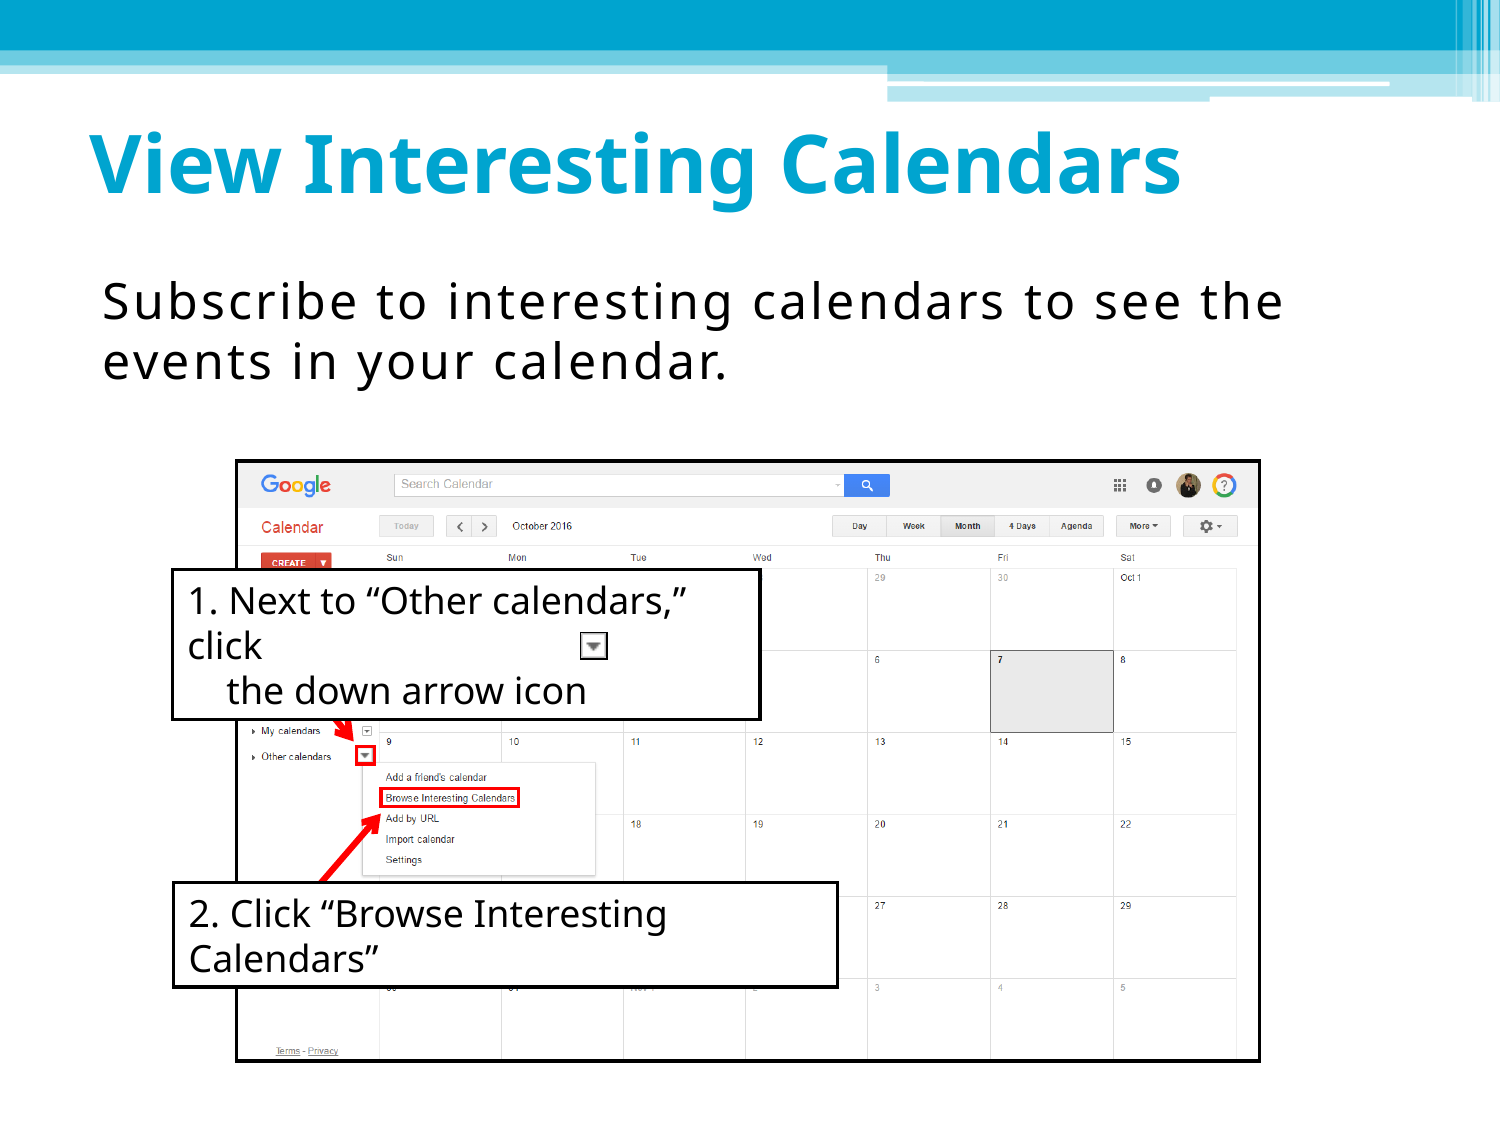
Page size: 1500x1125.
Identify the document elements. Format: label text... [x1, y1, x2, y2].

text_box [309, 813, 381, 897]
text_box Subscribe to interesting calendars to see the events in your calendar. [80, 262, 1406, 1000]
text_box 1. Next to “Other calendars,” click the down arrow icon [172, 569, 238, 720]
title View Interesting Calendars [75, 75, 1418, 248]
text_box 2. Click “Browse Interesting Calendars” [173, 882, 238, 987]
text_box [280, 652, 354, 742]
picture [238, 462, 1259, 1060]
